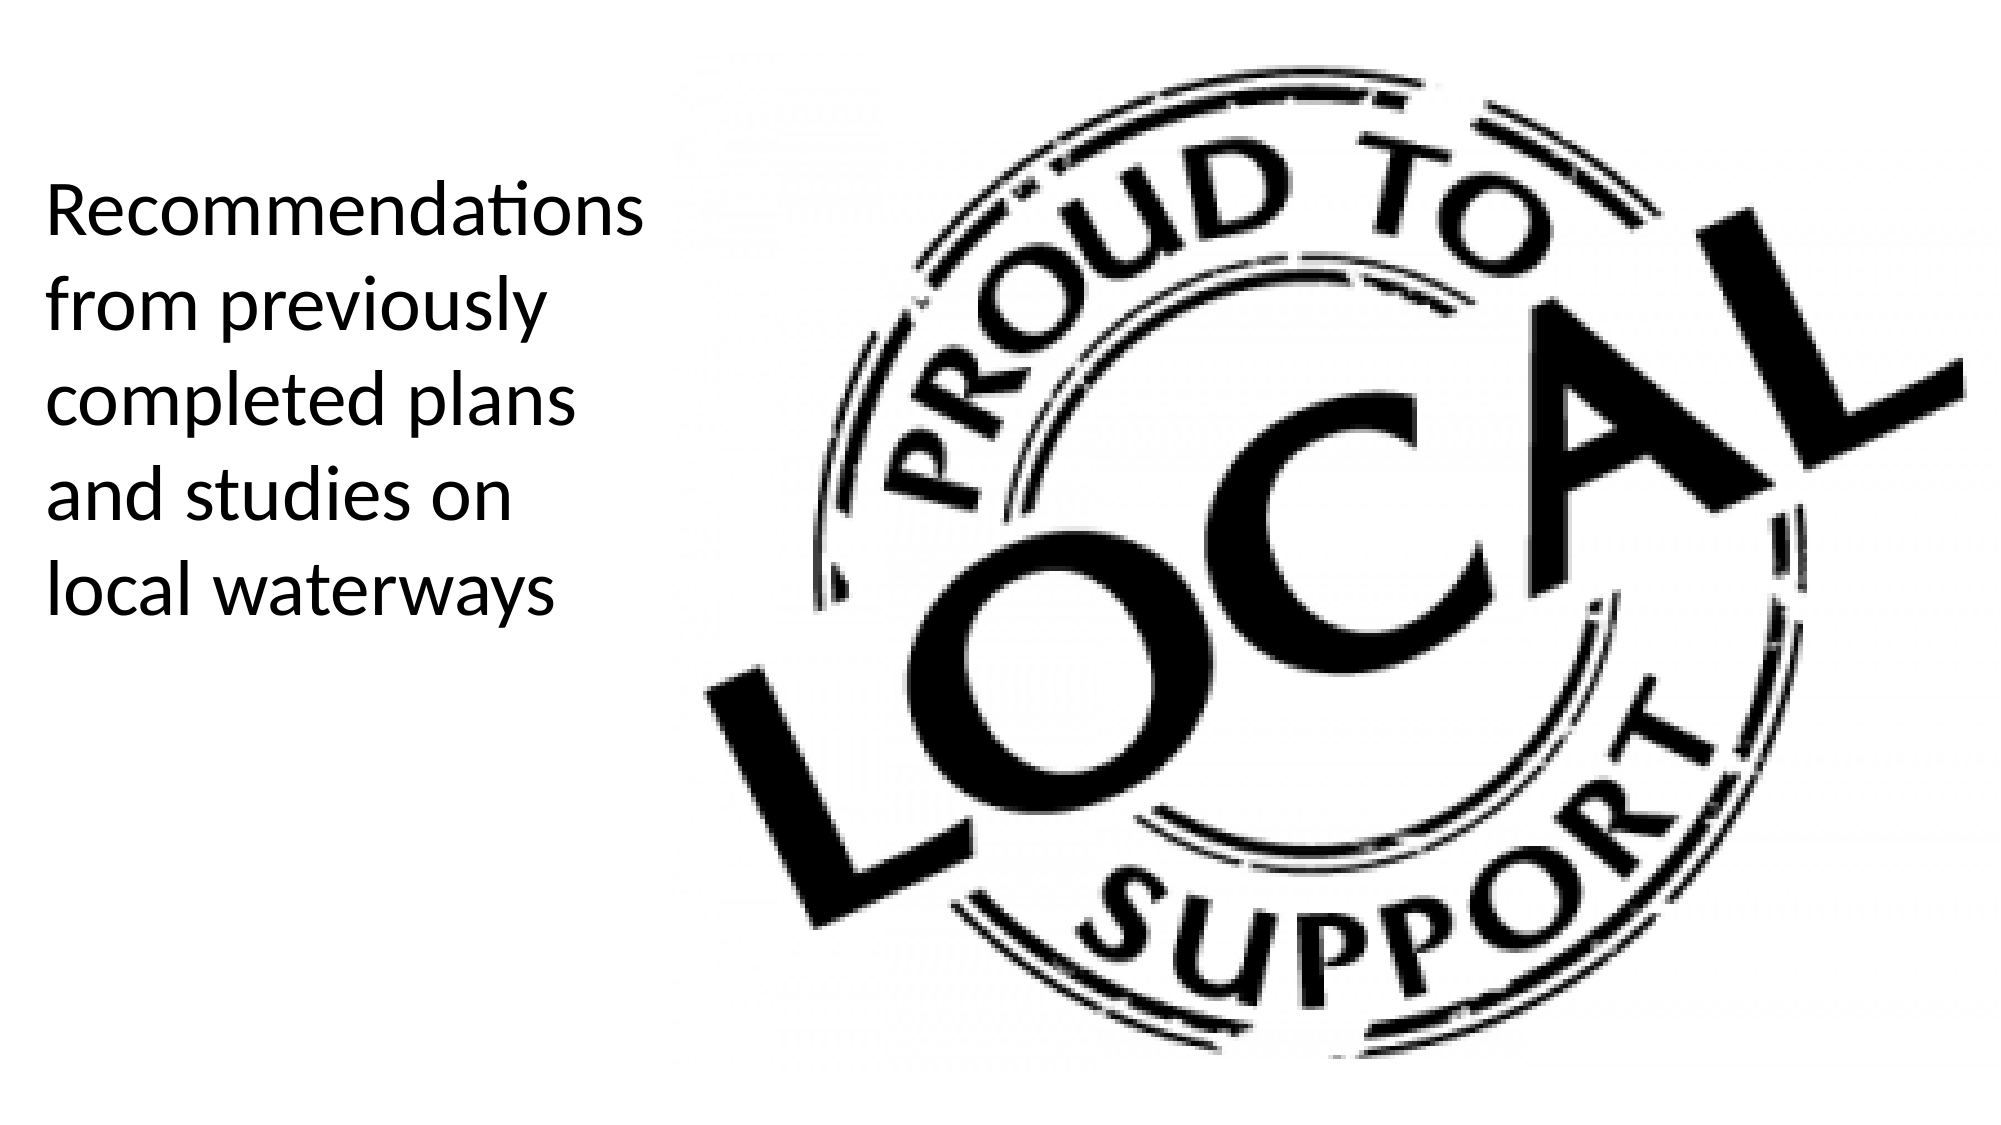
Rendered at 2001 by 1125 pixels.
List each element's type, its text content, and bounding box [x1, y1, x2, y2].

picture [672, 52, 2000, 1073]
text_box Recommendations from previously completed plans and studies on local waterways [30, 149, 669, 639]
